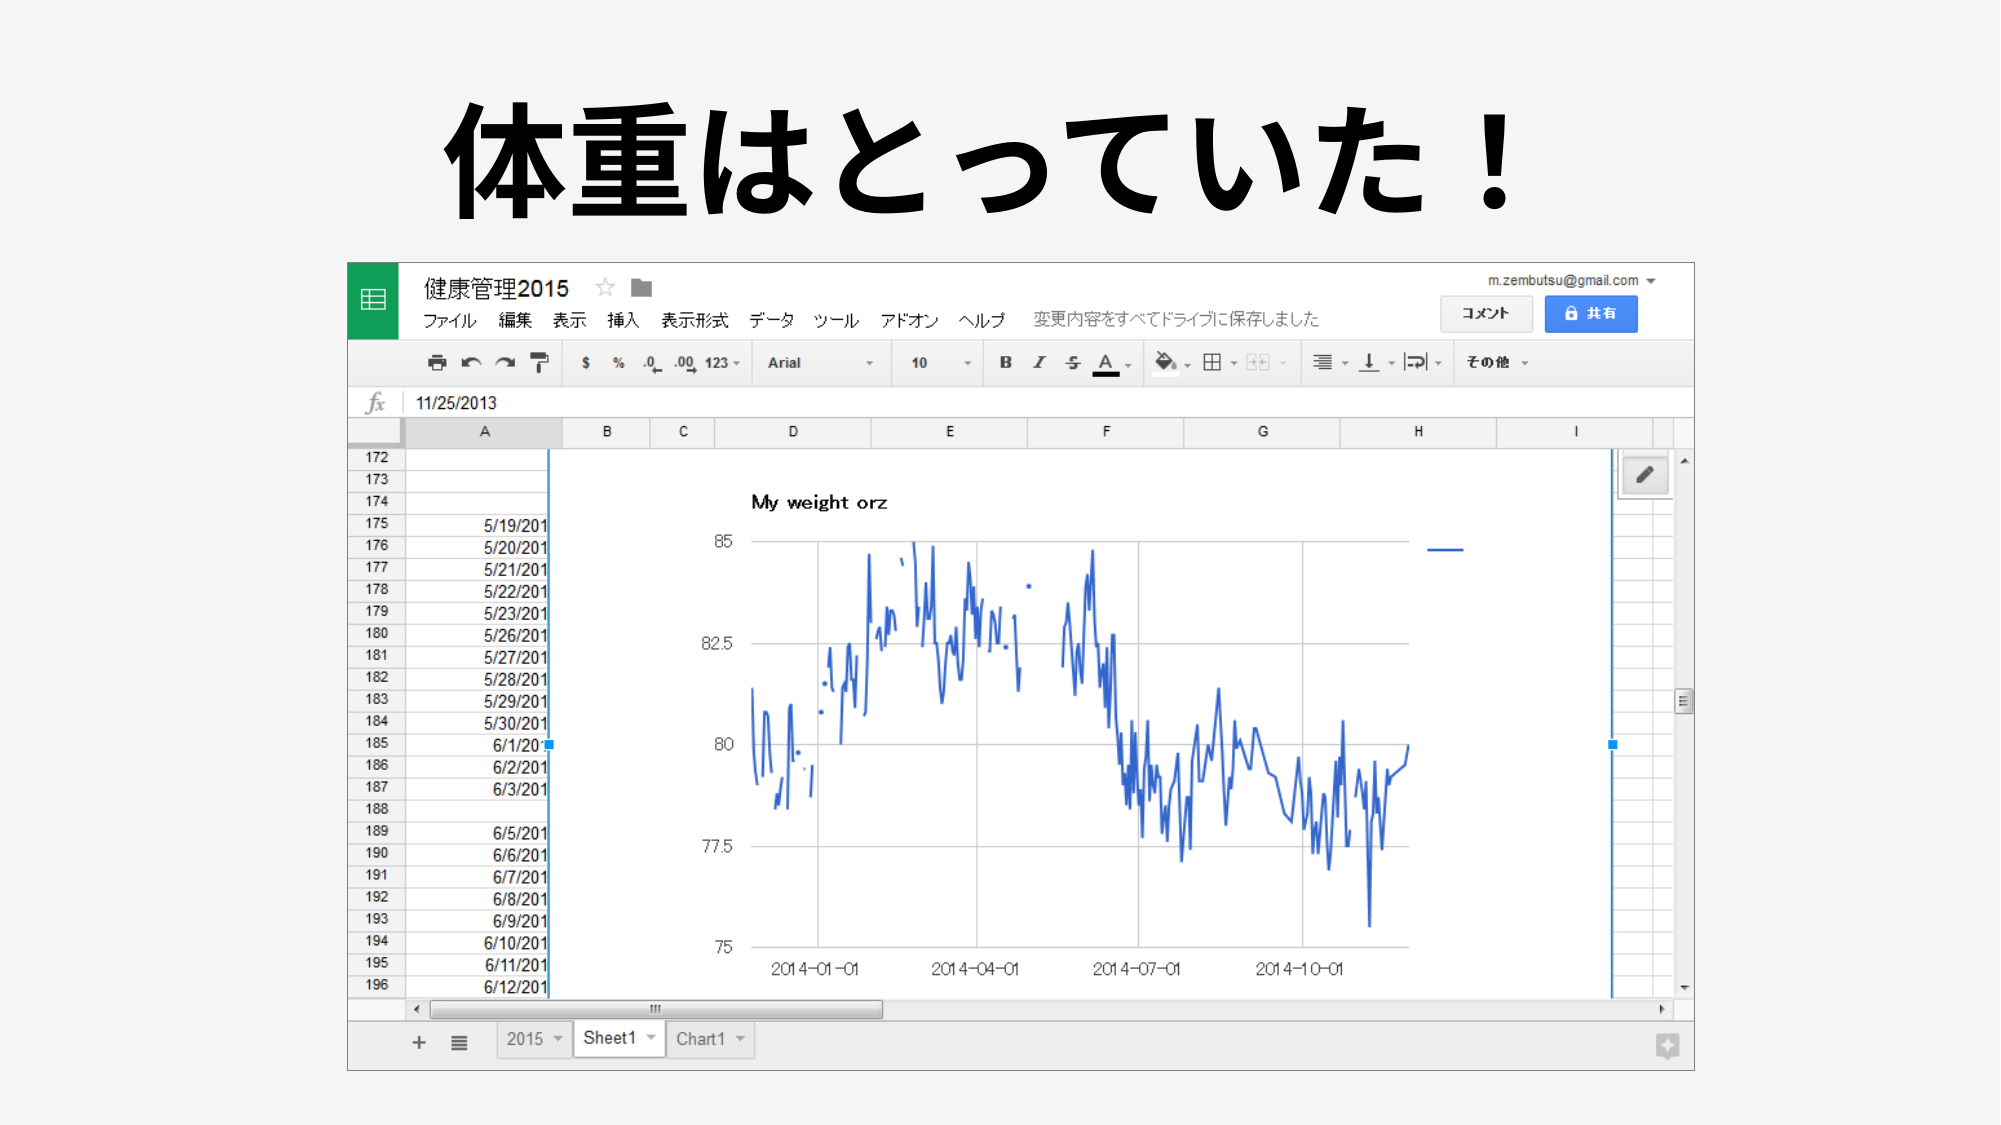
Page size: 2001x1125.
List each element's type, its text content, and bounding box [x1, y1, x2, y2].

title 体重はとっていた！ [137, 59, 1863, 278]
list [347, 262, 1695, 1071]
